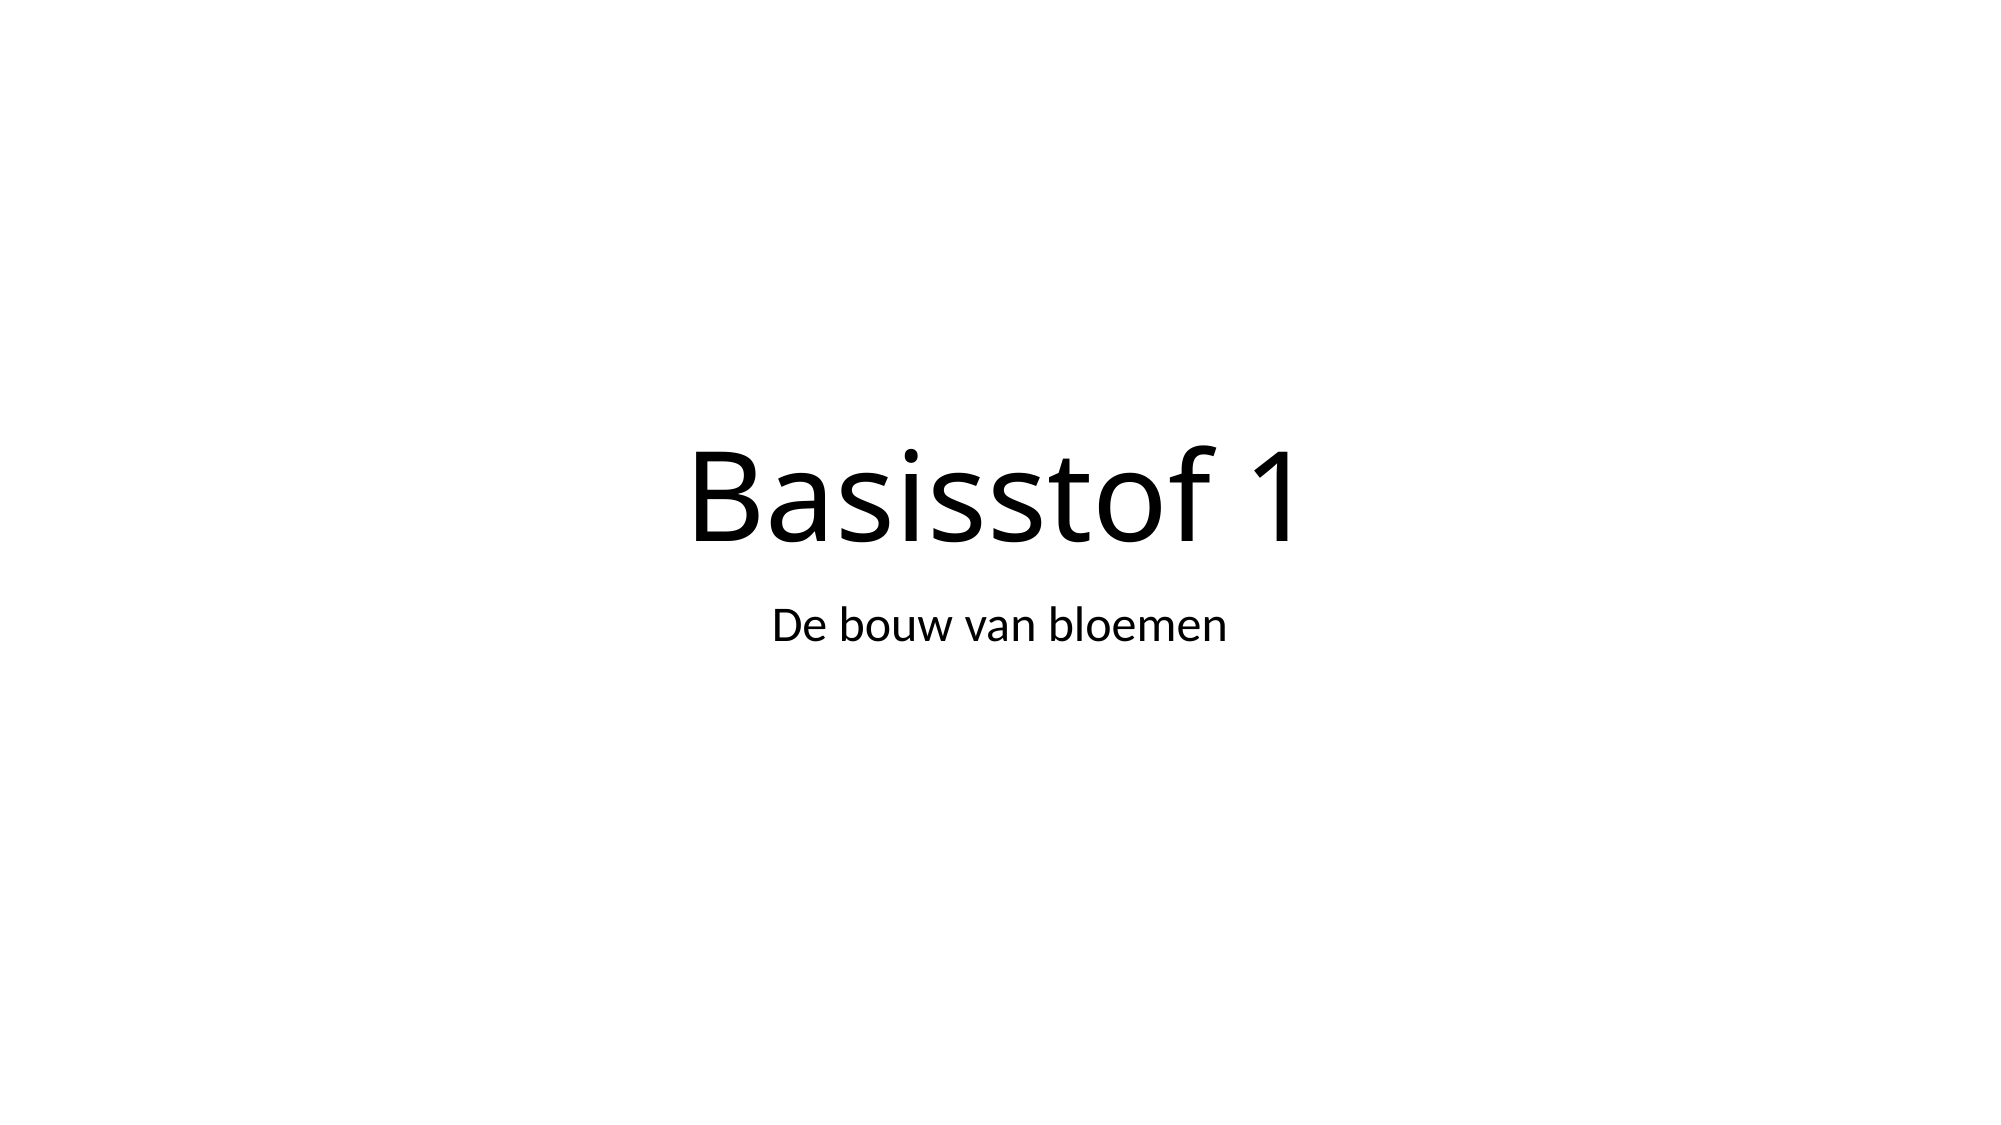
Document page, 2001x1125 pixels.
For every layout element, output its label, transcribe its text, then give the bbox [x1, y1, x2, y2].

title Basisstof 1 [249, 184, 1750, 576]
subtitle De bouw van bloemen [249, 590, 1750, 863]
